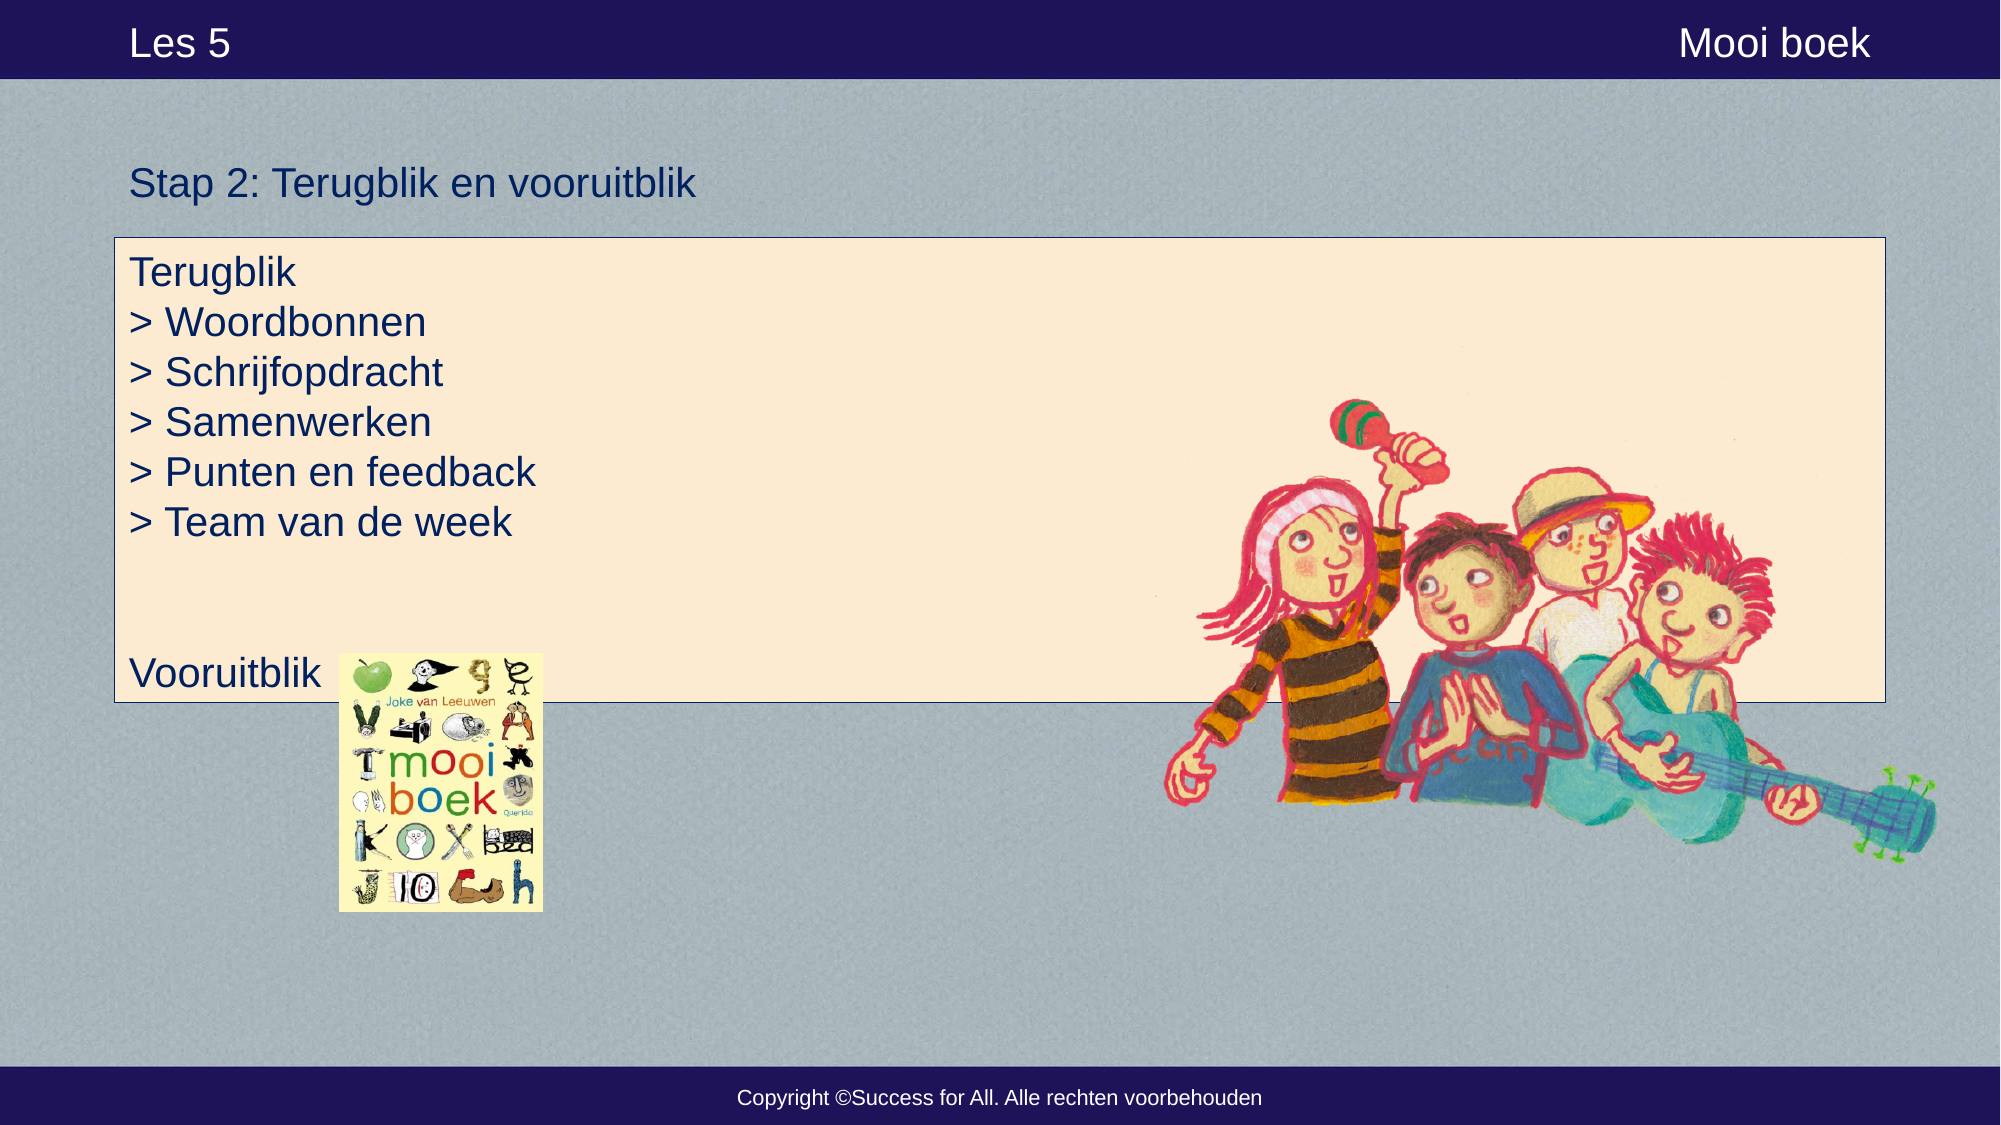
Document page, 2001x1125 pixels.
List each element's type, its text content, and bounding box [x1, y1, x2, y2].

text_box Terugblik > Woordbonnen > Schrijfopdracht > Samenwerken > Punten en feedback > Team van de week Vooruitblik [114, 237, 1886, 703]
text_box Copyright ©Success for All. Alle rechten voorbehouden [0, 1076, 2000, 1125]
text_box Stap 2: Terugblik en vooruitblik [113, 148, 1635, 214]
text_box Les 5 [114, 8, 354, 73]
text_box Mooi boek [999, 8, 1886, 73]
picture [0, 0, 2001, 1125]
